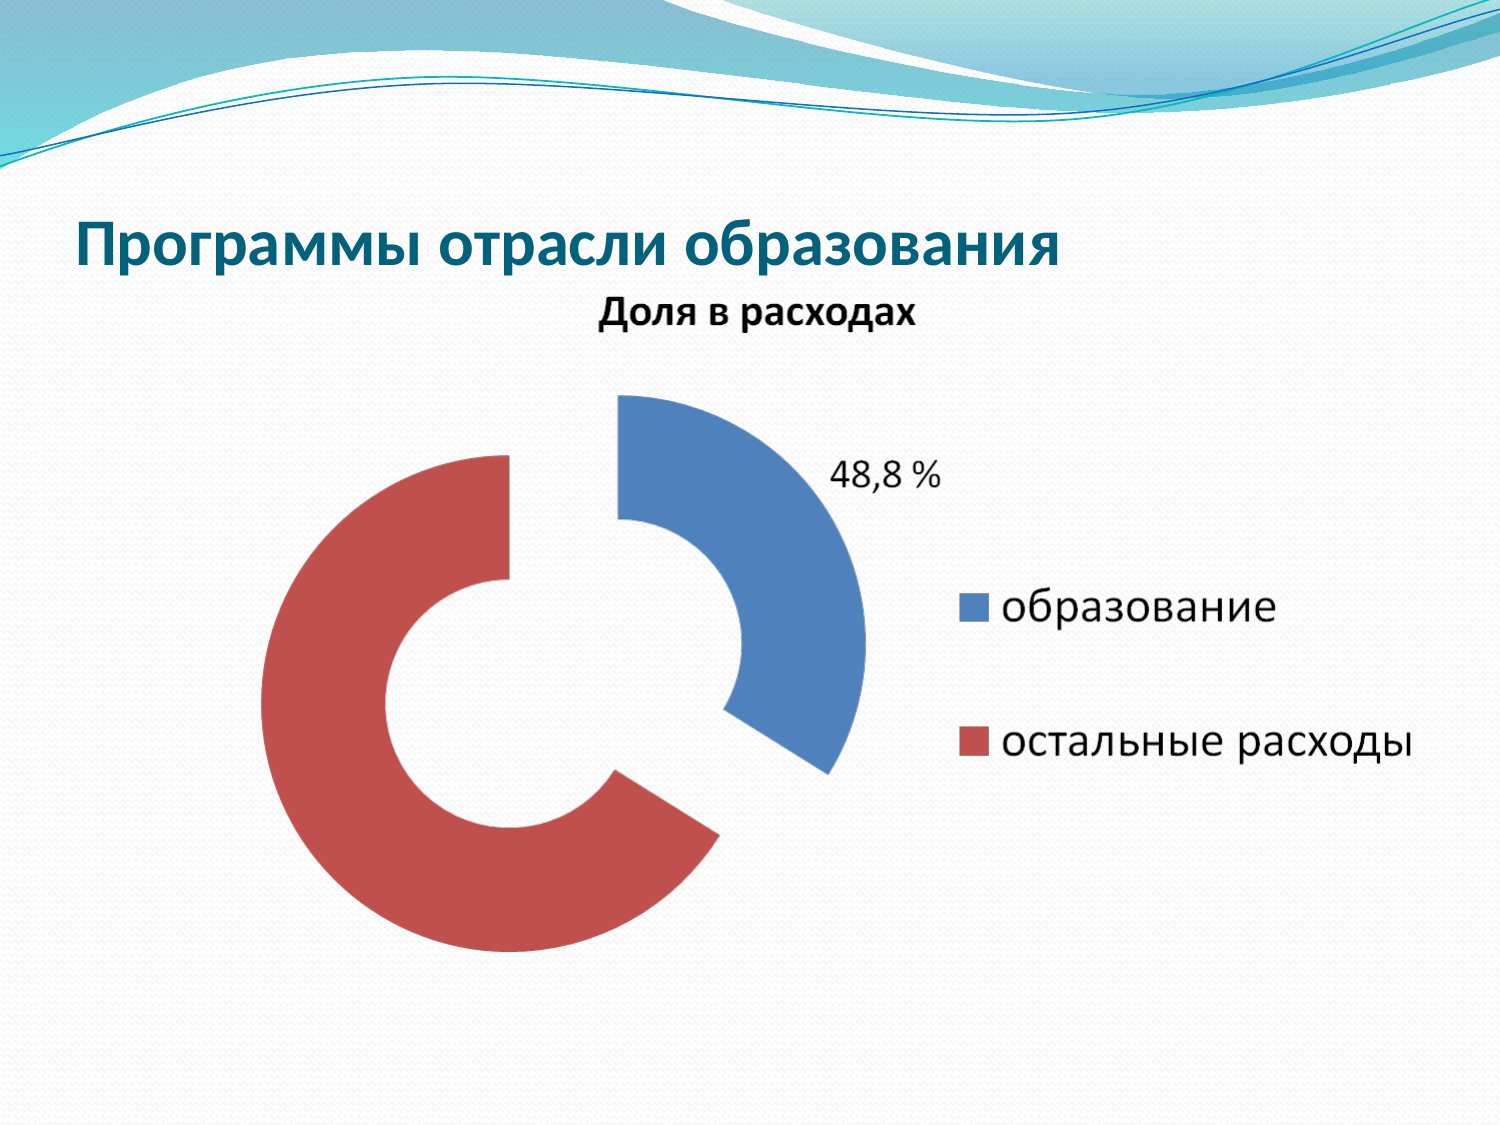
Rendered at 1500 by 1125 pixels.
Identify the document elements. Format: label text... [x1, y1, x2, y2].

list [74, 258, 1442, 1016]
title Программы отрасли образования [75, 45, 1425, 258]
